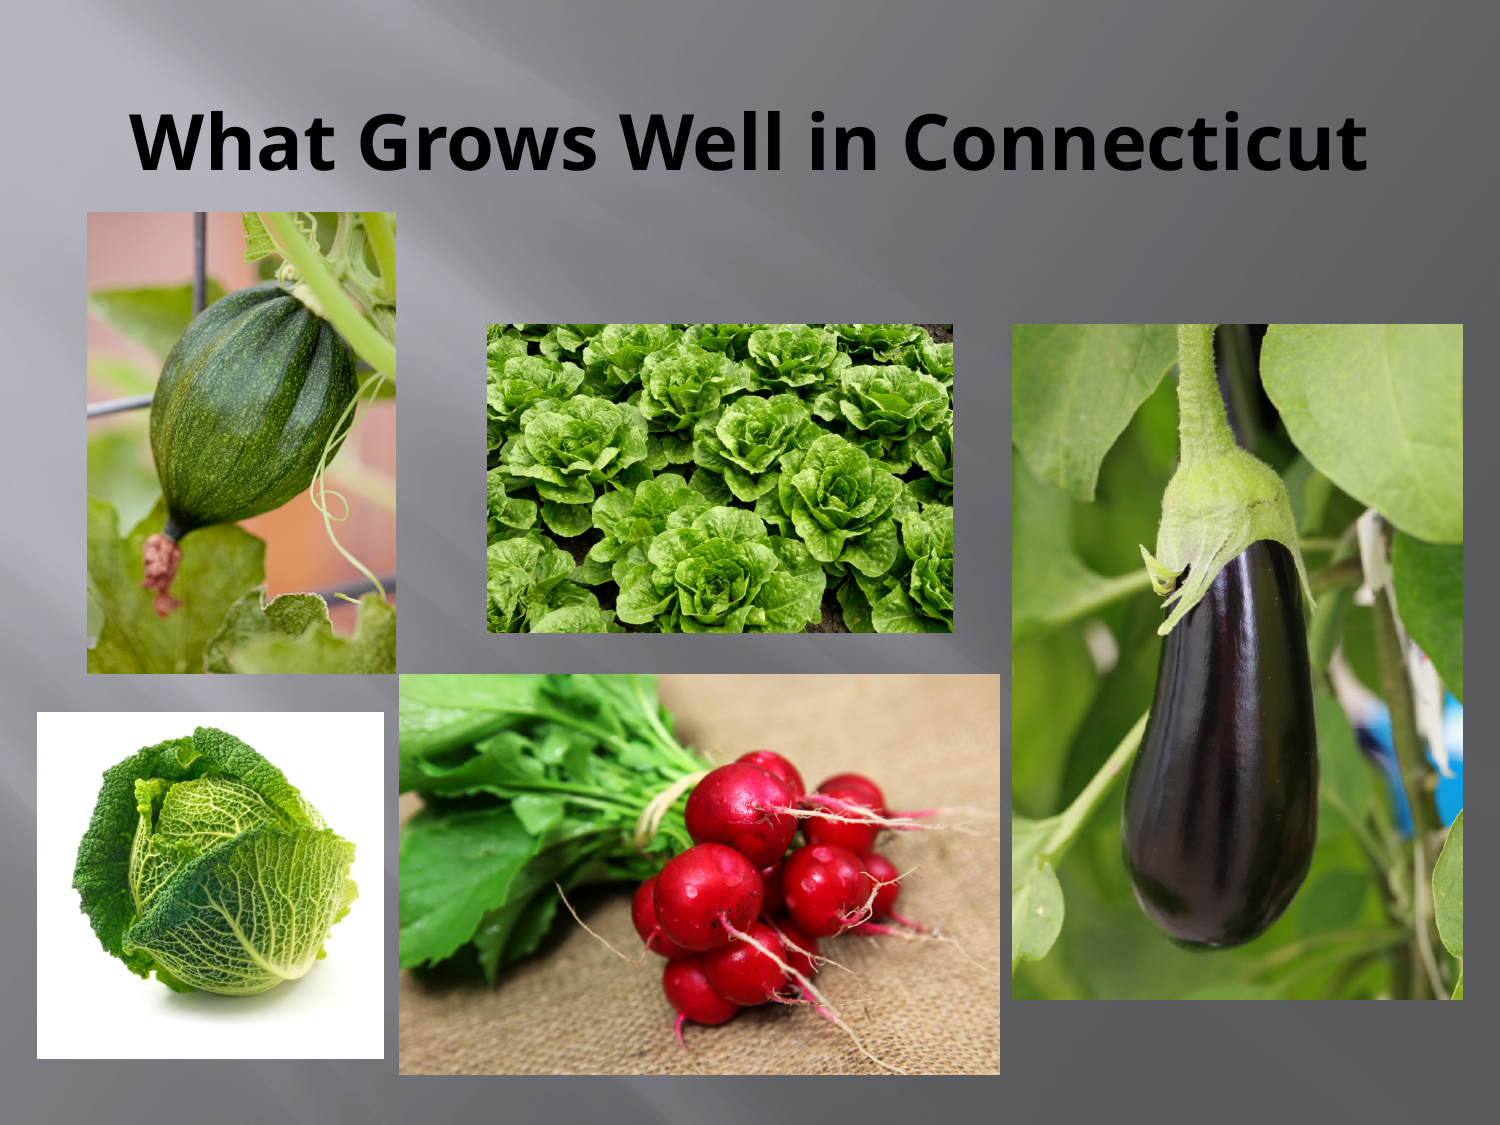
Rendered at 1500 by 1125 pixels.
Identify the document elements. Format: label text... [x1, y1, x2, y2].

picture [399, 674, 1001, 1075]
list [87, 212, 396, 675]
picture [1012, 324, 1464, 1001]
picture [487, 324, 953, 634]
title What Grows Well in Connecticut [75, 45, 1425, 233]
picture [37, 712, 385, 1060]
